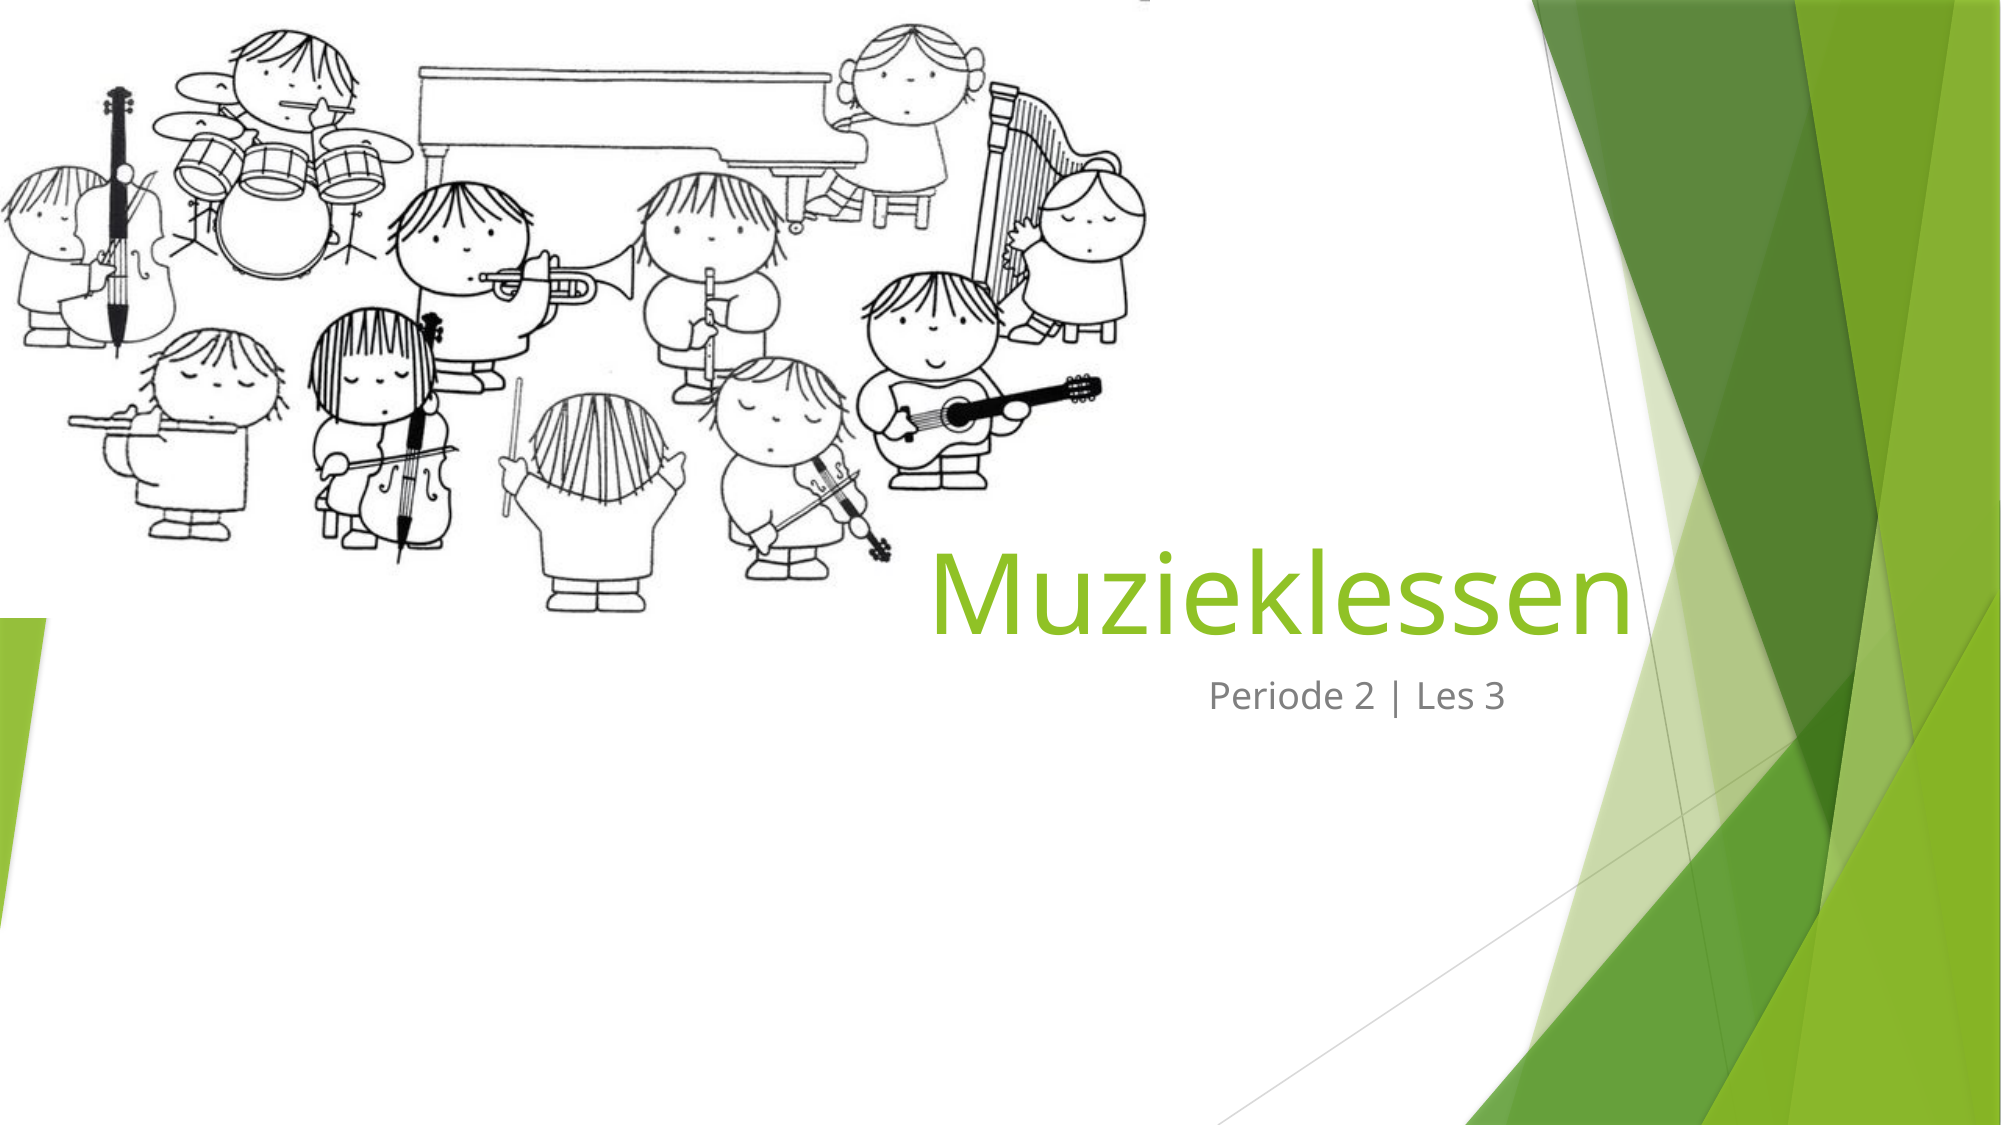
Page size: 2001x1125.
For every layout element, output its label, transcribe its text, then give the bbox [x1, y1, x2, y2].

picture [0, 0, 1151, 618]
title Muzieklessen [377, 394, 1653, 665]
subtitle Periode 2 | Les 3 [247, 664, 1522, 845]
